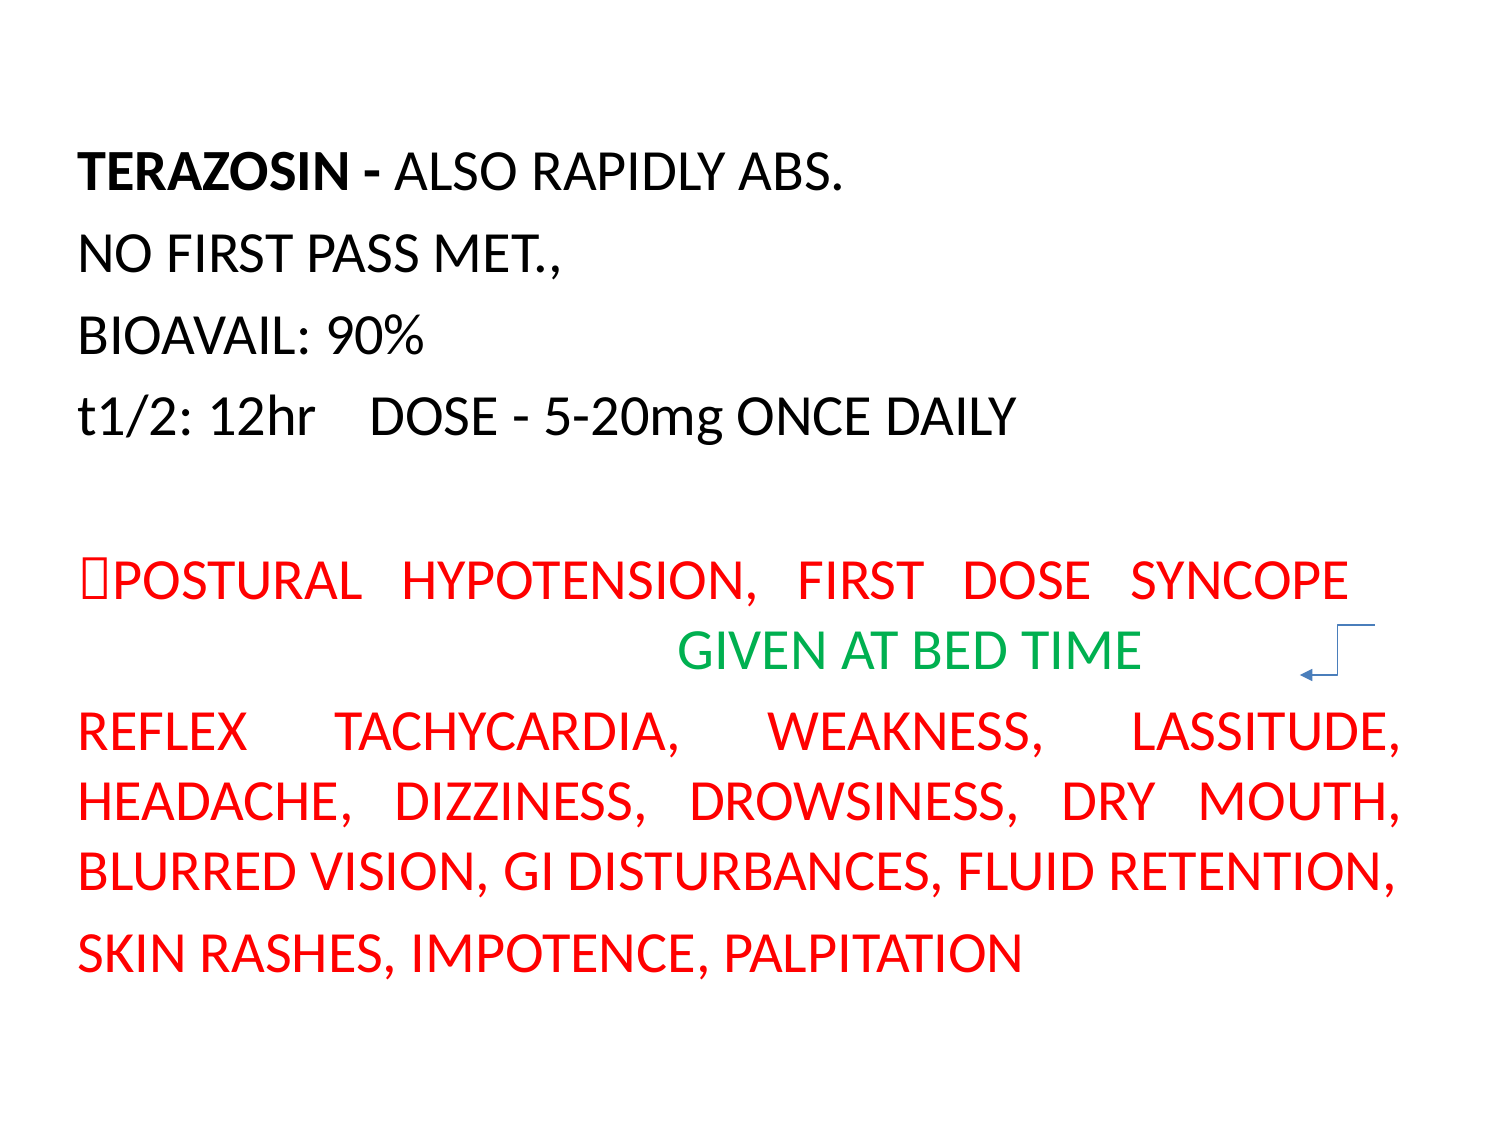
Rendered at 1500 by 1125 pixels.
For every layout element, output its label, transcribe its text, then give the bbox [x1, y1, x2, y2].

list TERAZOSIN - ALSO RAPIDLY ABS. NO FIRST PASS MET., BIOAVAIL: 90% t1/2: 12hr DOSE - 5-20mg ONCE DAILY POSTURAL HYPOTENSION, FIRST DOSE SYNCOPE GIVEN AT BED TIME REFLEX TACHYCARDIA, WEAKNESS, LASSITUDE, HEADACHE, DIZZINESS, DROWSINESS, DRY MOUTH, BLURRED VISION, GI DISTURBANCES, FLUID RETENTION, SKIN RASHES, IMPOTENCE, PALPITATION [62, 125, 1419, 1088]
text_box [1299, 624, 1376, 676]
